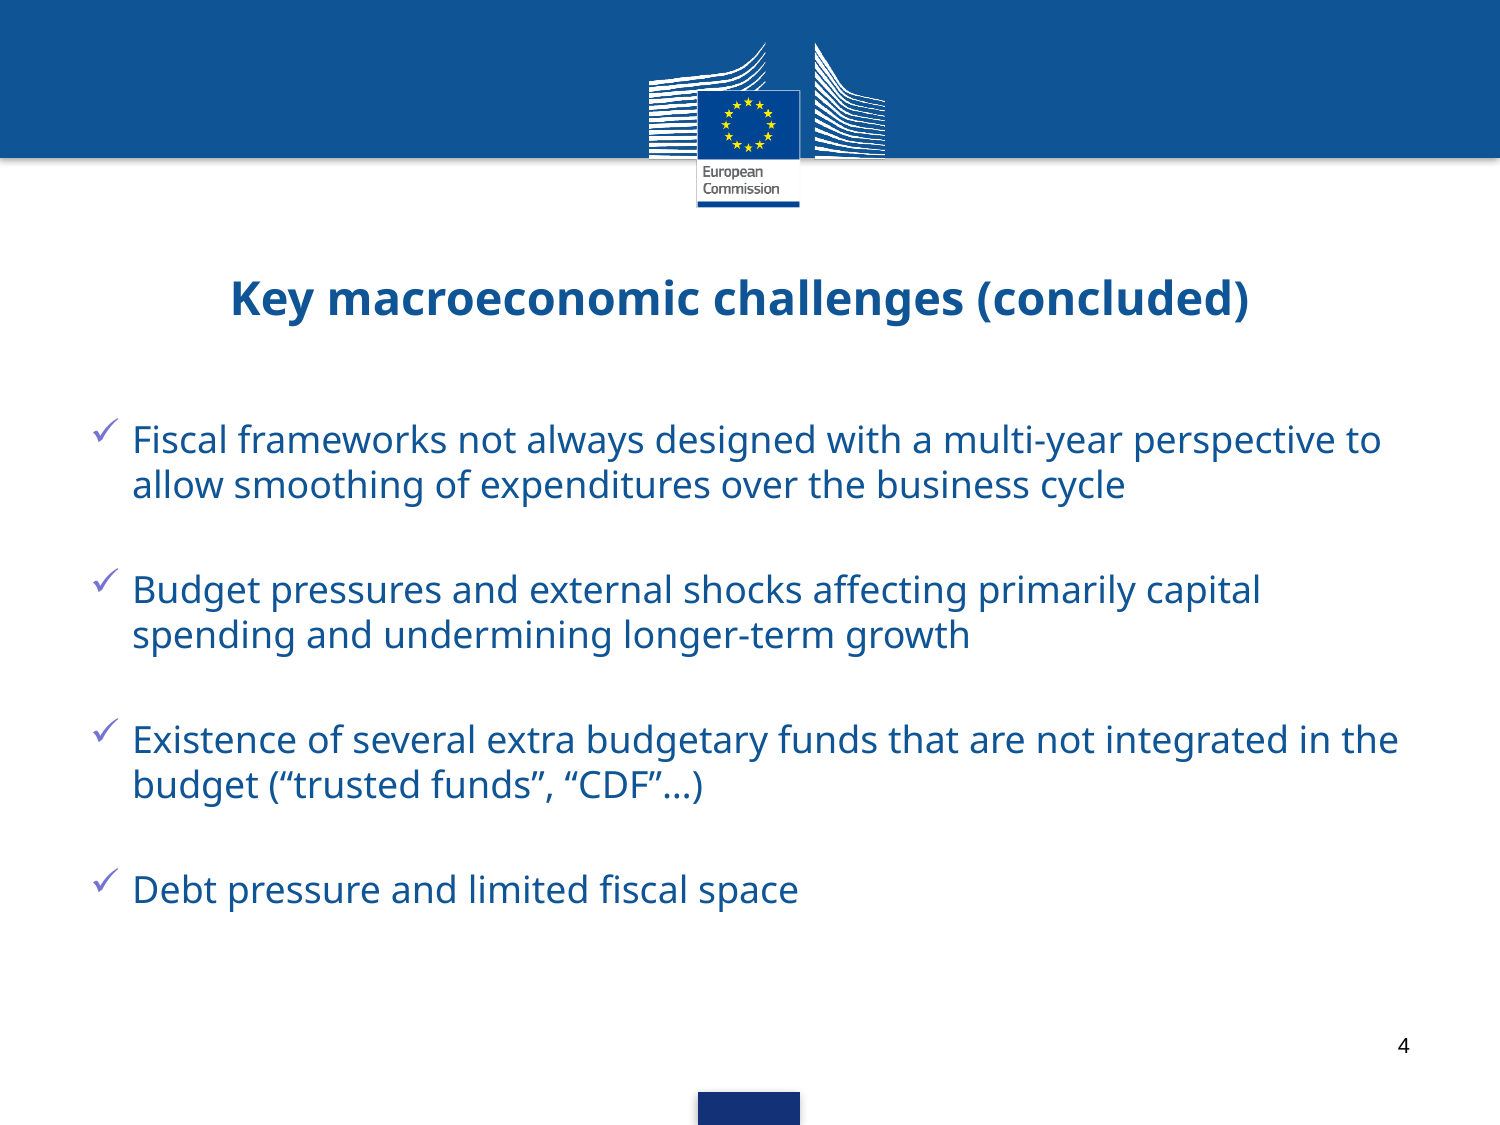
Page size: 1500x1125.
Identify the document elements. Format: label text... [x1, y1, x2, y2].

slide_number 4 [1074, 1024, 1425, 1103]
picture [649, 42, 885, 208]
list Fiscal frameworks not always designed with a multi-year perspective to allow smoothing of expenditures over the business cycle Budget pressures and external shocks affecting primarily capital spending and undermining longer-term growth Existence of several extra budgetary funds that are not integrated in the budget (“trusted funds”, “CDF”…) Debt pressure and limited fiscal space [75, 408, 1425, 988]
title Key macroeconomic challenges (concluded) [64, 219, 1415, 374]
